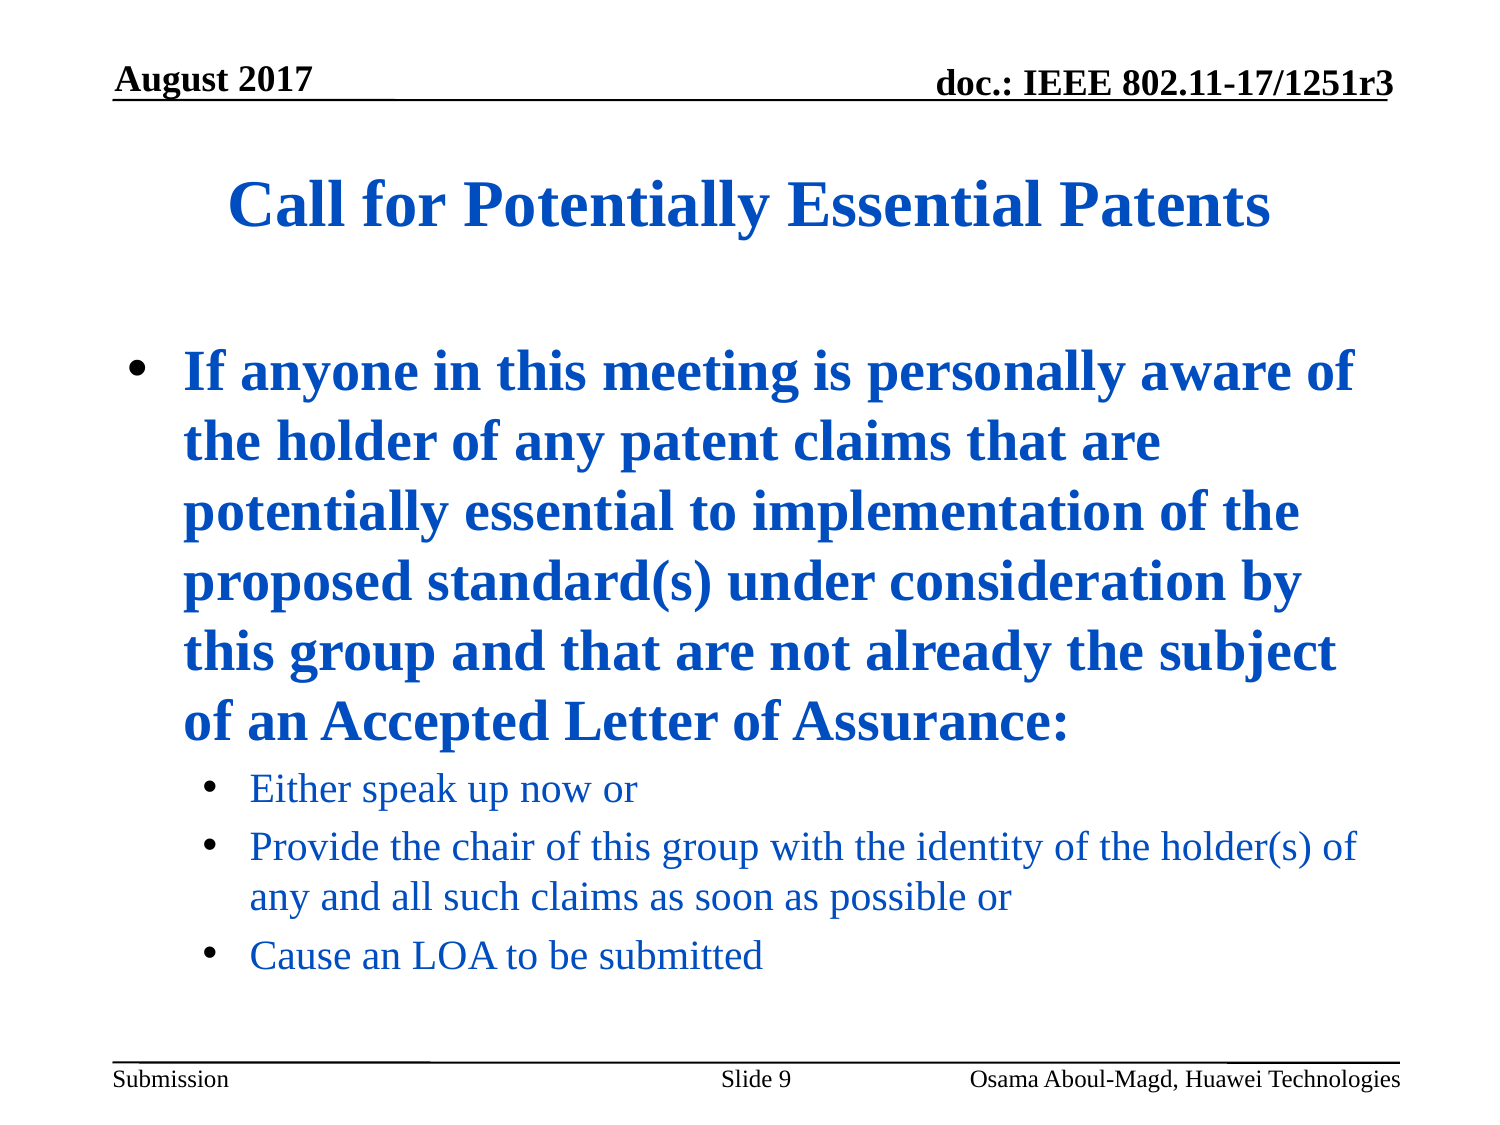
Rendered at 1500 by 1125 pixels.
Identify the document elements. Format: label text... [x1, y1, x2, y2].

footer Osama Aboul-Magd, Huawei Technologies [878, 1061, 1402, 1093]
title Call for Potentially Essential Patents [112, 112, 1388, 288]
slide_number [114, 54, 423, 100]
slide_number Slide 9 [712, 1061, 800, 1123]
list If anyone in this meeting is personally aware of the holder of any patent claims that are potentially essential to implementation of the proposed standard(s) under consideration by this group and that are not already the subject of an Accepted Letter of Assurance: Either speak up now or Provide the chair of this group with the identity of the holder(s) of any and all such claims as soon as possible or Cause an LOA to be submitted [112, 324, 1388, 1000]
